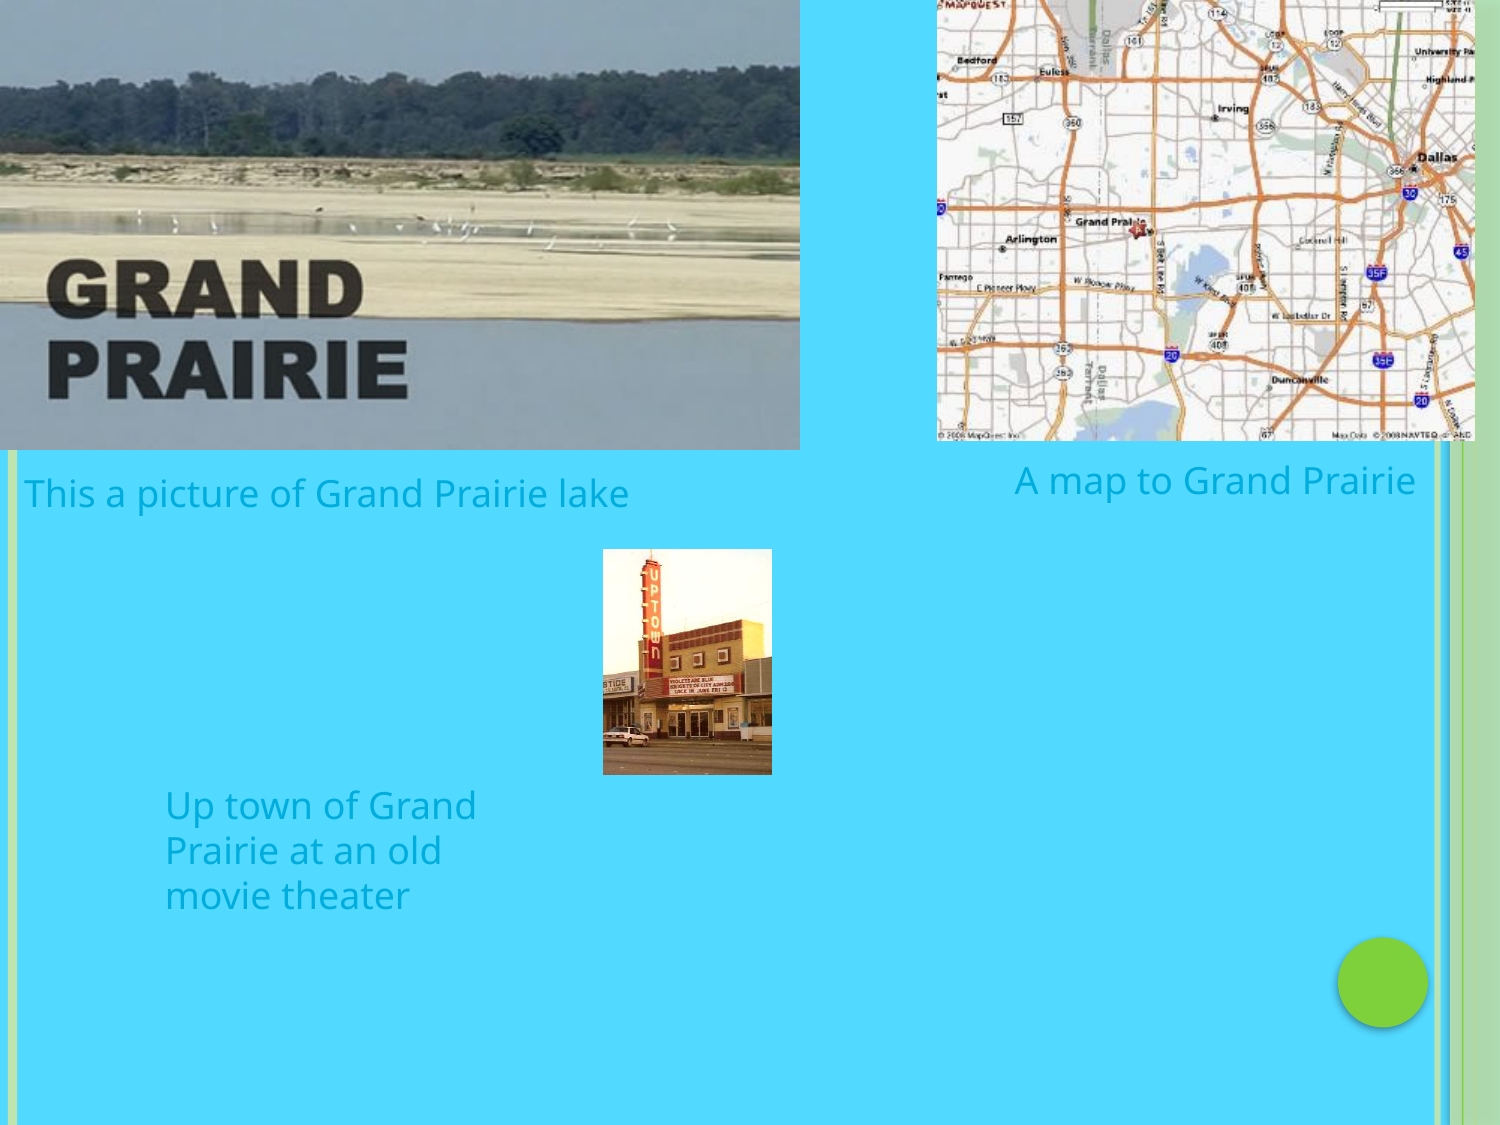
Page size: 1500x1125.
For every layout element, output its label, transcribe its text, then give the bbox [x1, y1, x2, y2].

text_box This a picture of Grand Prairie lake [9, 462, 656, 523]
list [602, 549, 773, 776]
text_box Up town of Grand Prairie at an old movie theater [149, 774, 513, 925]
text_box A map to Grand Prairie [999, 449, 1452, 510]
picture [936, 0, 1476, 441]
picture [0, 0, 800, 451]
